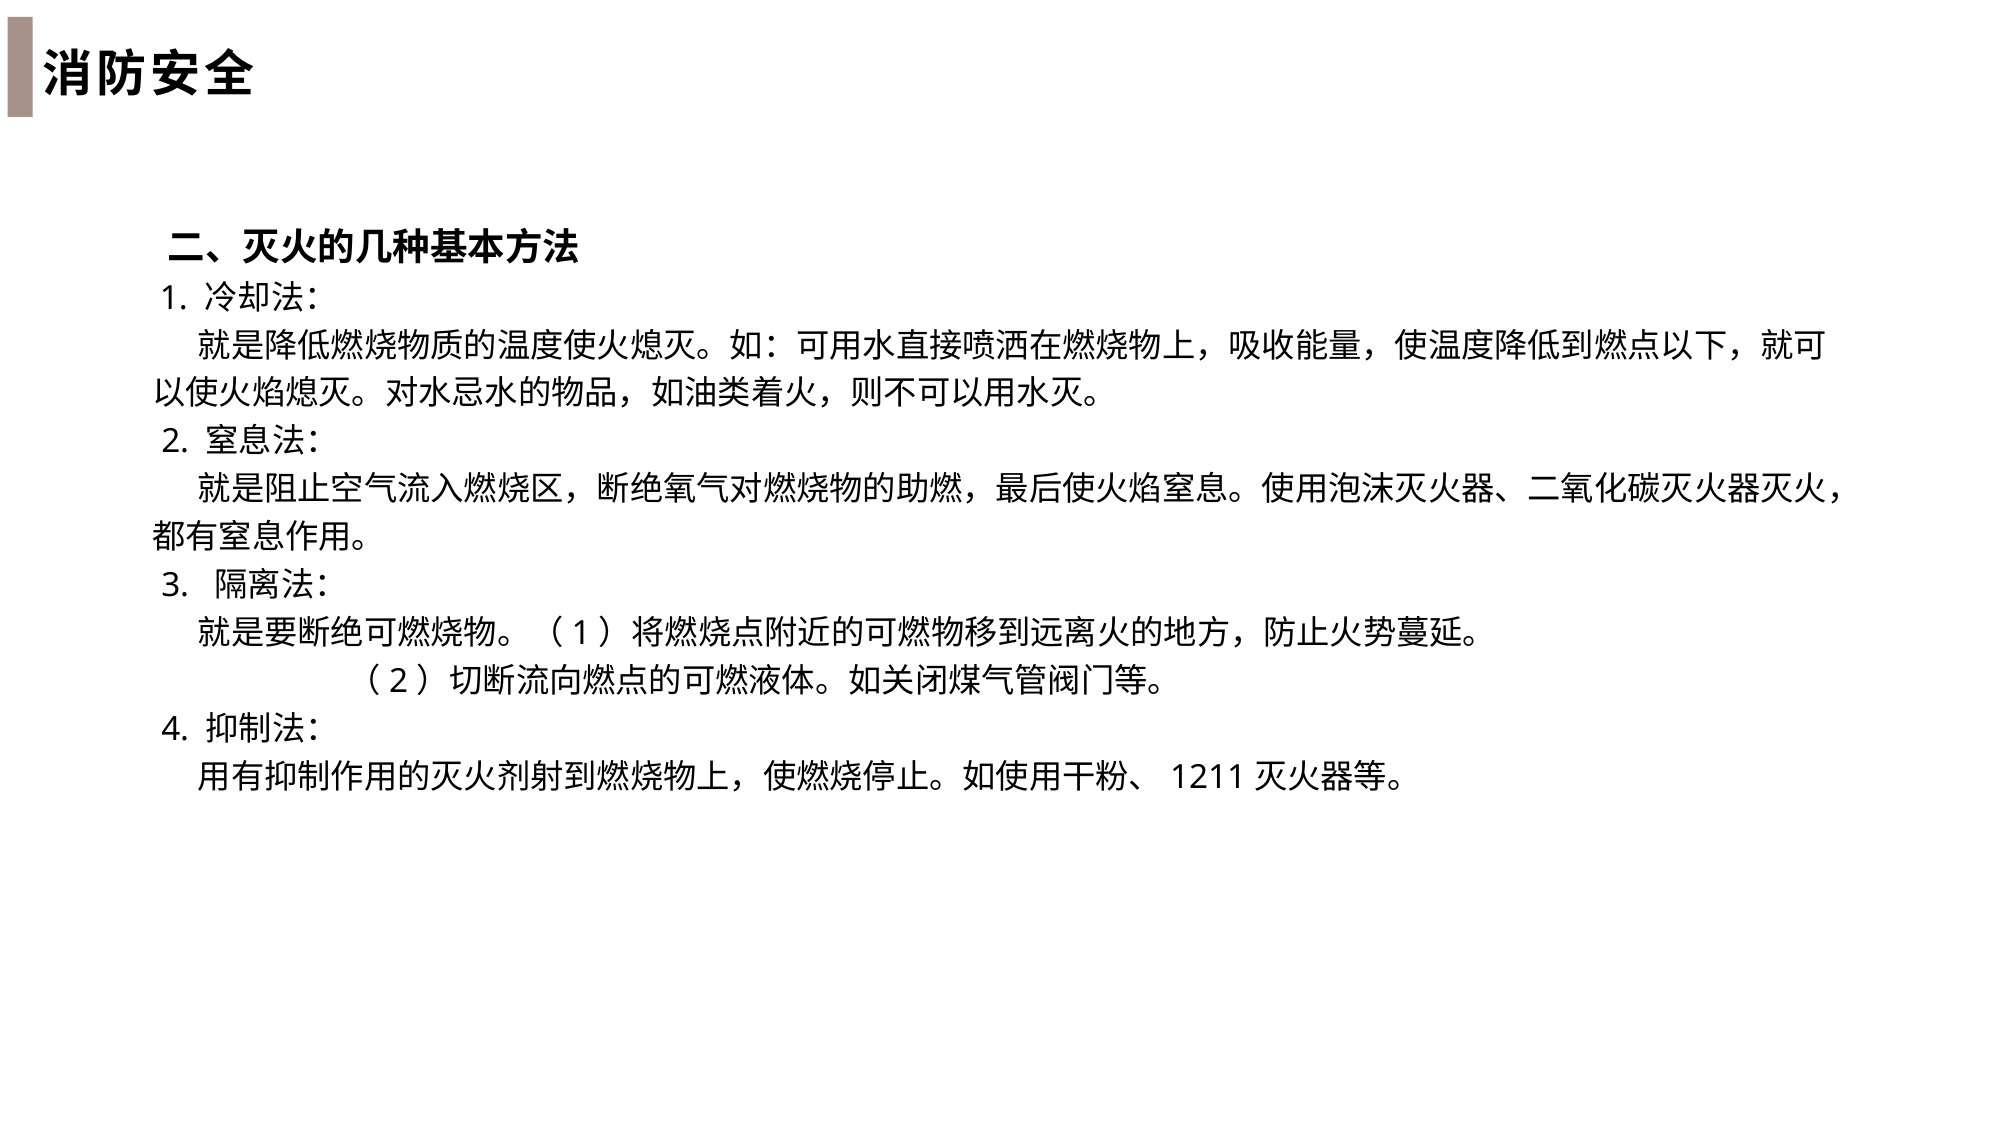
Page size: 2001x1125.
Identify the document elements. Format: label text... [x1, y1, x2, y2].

list 二、灭火的几种基本方法 1. 冷却法： 就是降低燃烧物质的温度使火熄灭。如：可用水直接喷洒在燃烧物上，吸收能量，使温度降低到燃点以下，就可以使火焰熄灭。对水忌水的物品，如油类着火，则不可以用水灭。 2. 窒息法： 就是阻止空气流入燃烧区，断绝氧气对燃烧物的助燃，最后使火焰窒息。使用泡沫灭火器、二氧化碳灭火器灭火，都有窒息作用。 3. 隔离法： 就是要断绝可燃烧物。（1）将燃烧点附近的可燃物移到远离火的地方，防止火势蔓延。 （2）切断流向燃点的可燃液体。如关闭煤气管阀门等。 4. 抑制法： 用有抑制作用的灭火剂射到燃烧物上，使燃烧停止。如使用干粉、1211灭火器等。 [137, 206, 1863, 1034]
text_box 消防安全 [32, 37, 419, 138]
text_box [7, 16, 34, 118]
